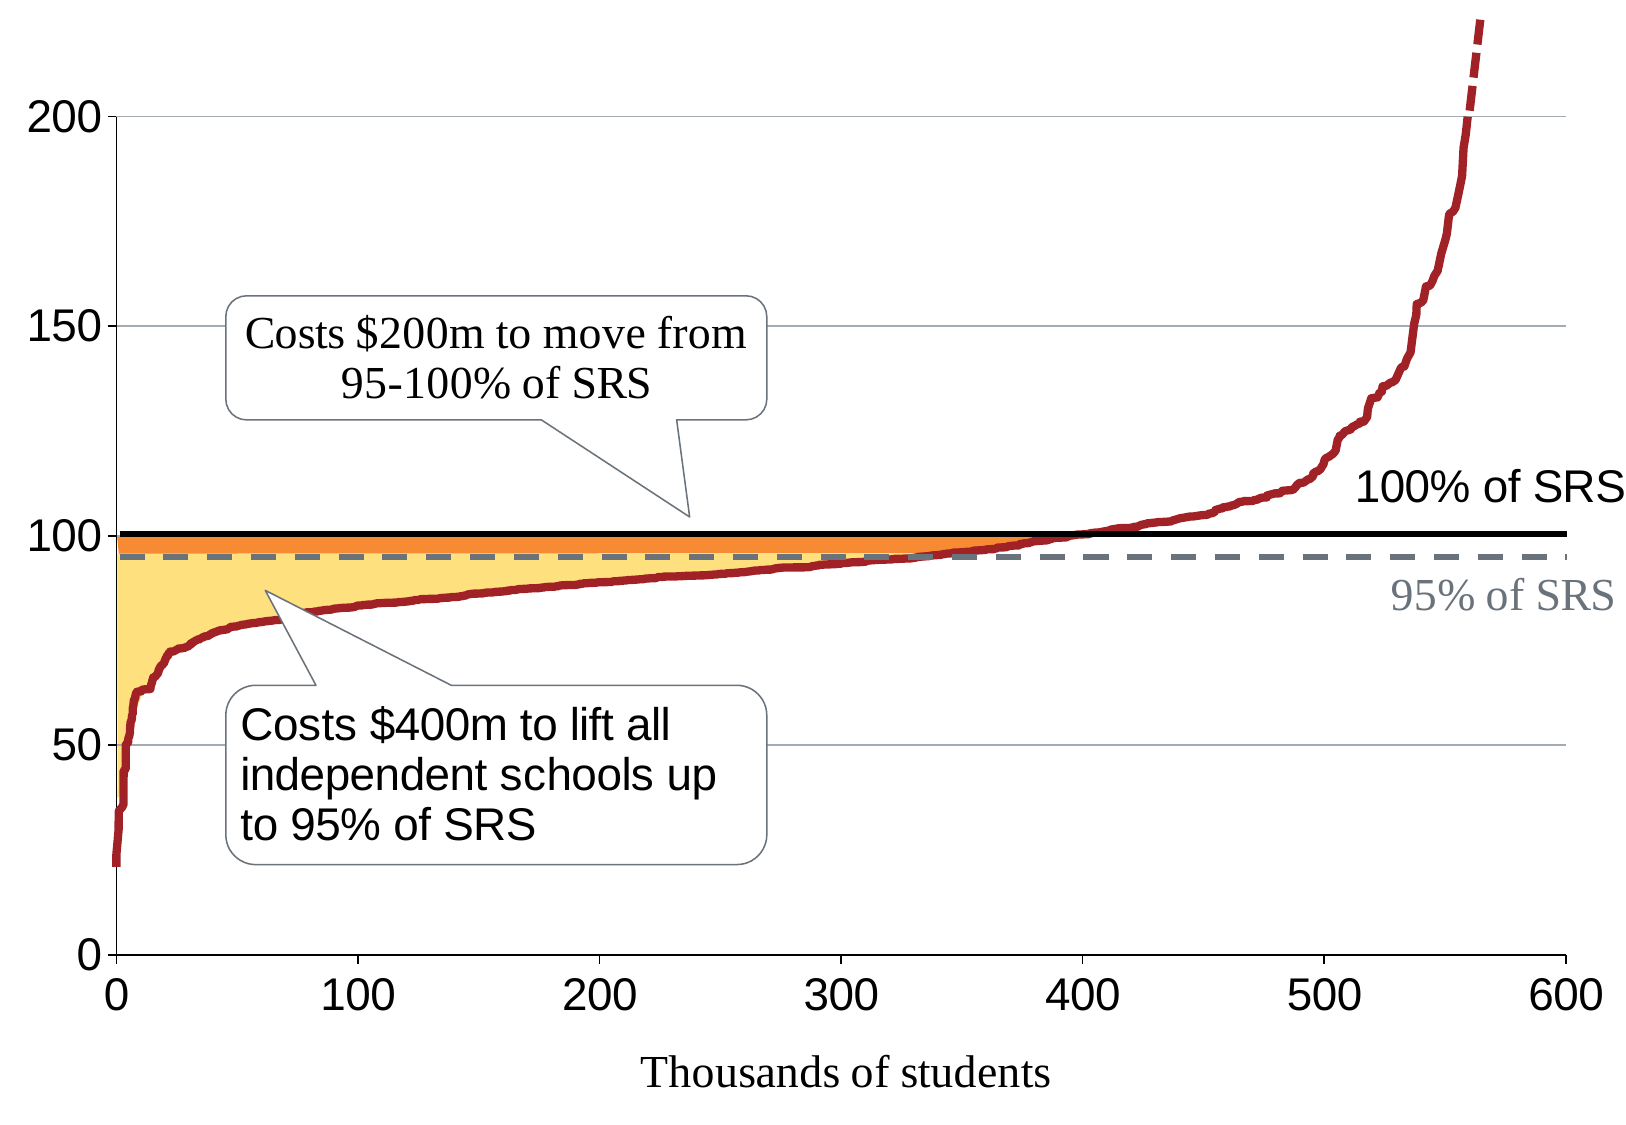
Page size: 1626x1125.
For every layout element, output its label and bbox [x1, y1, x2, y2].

text_box [1469, 15, 1482, 82]
chart [0, 83, 1625, 1112]
